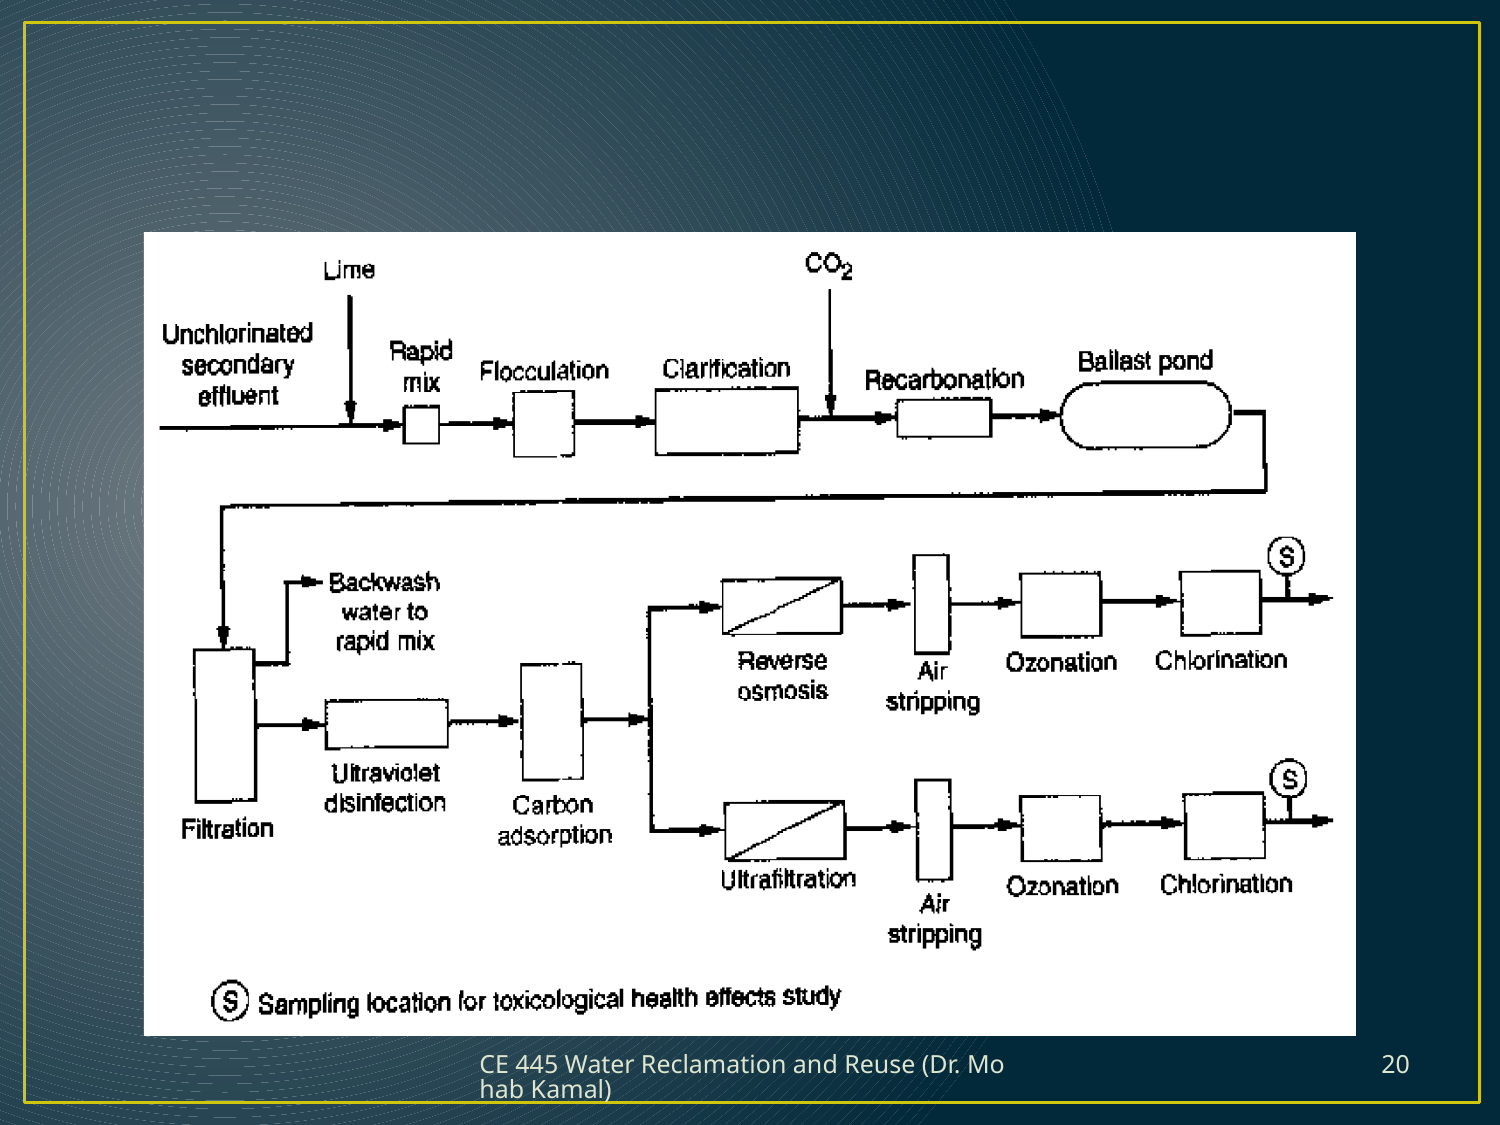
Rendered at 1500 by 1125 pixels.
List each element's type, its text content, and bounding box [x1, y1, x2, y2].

picture [143, 226, 1355, 1036]
footer CE 445 Water Reclamation and Reuse (Dr. Mohab Kamal) [464, 1045, 1036, 1096]
slide_number 20 [1074, 1035, 1425, 1096]
